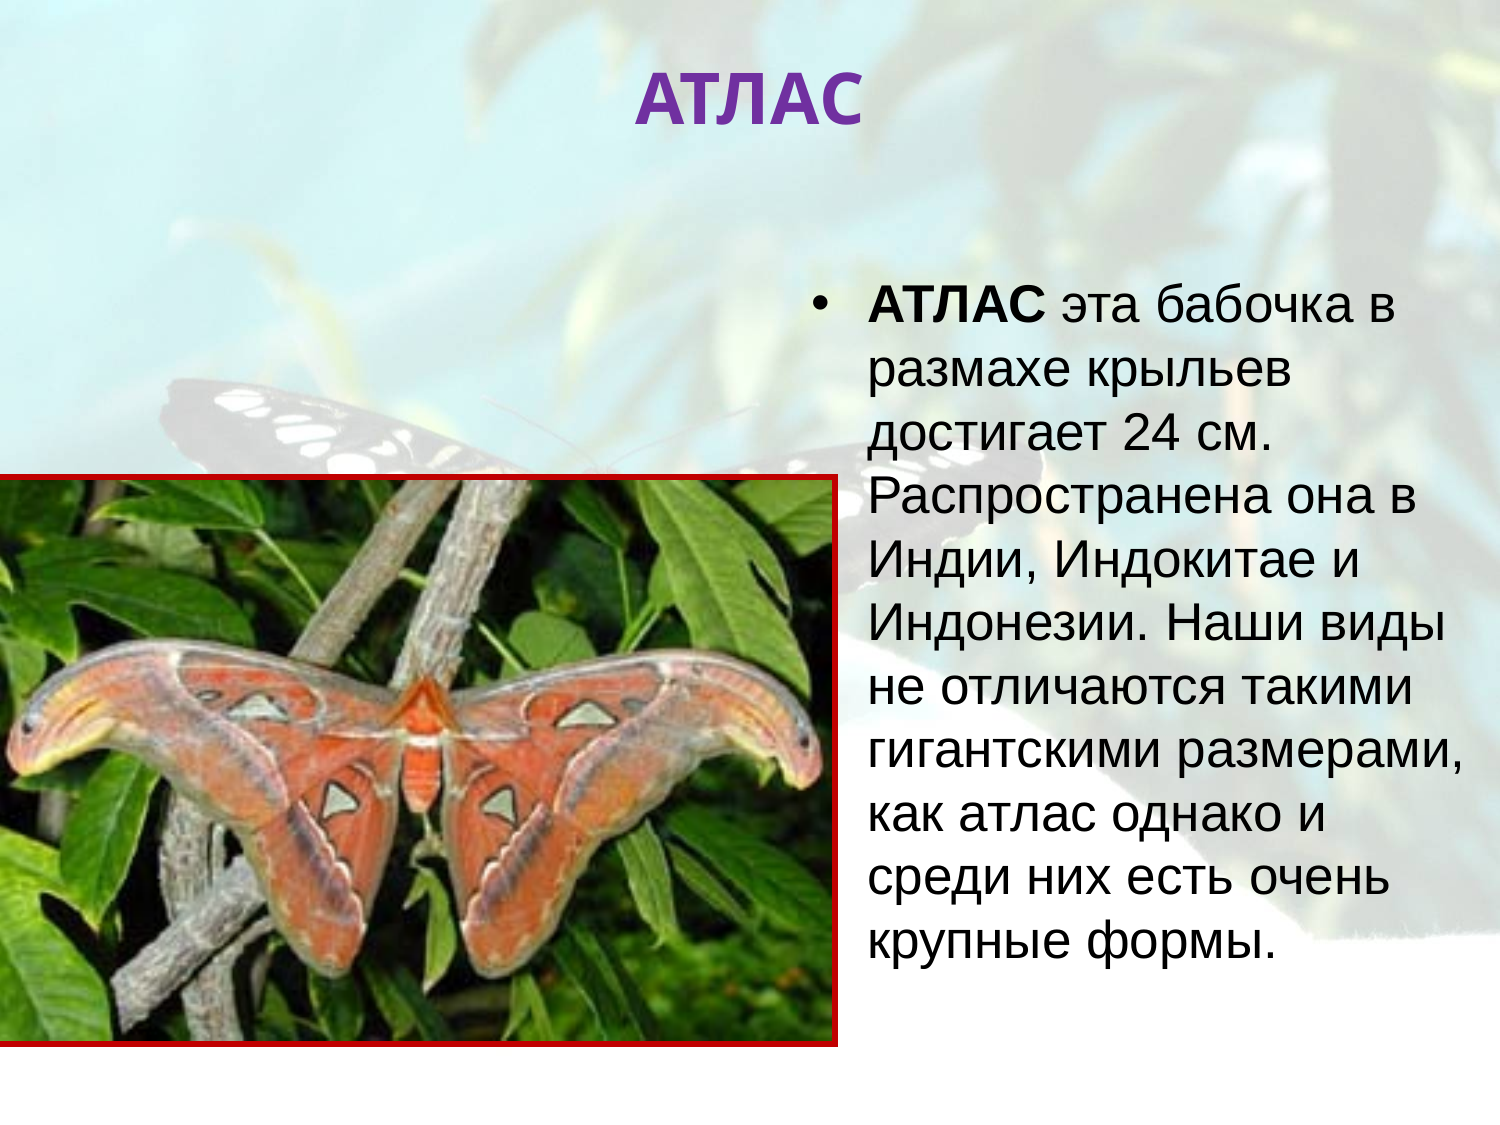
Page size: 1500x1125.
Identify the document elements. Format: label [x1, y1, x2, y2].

list [0, 480, 833, 1041]
picture [0, 0, 1500, 1125]
